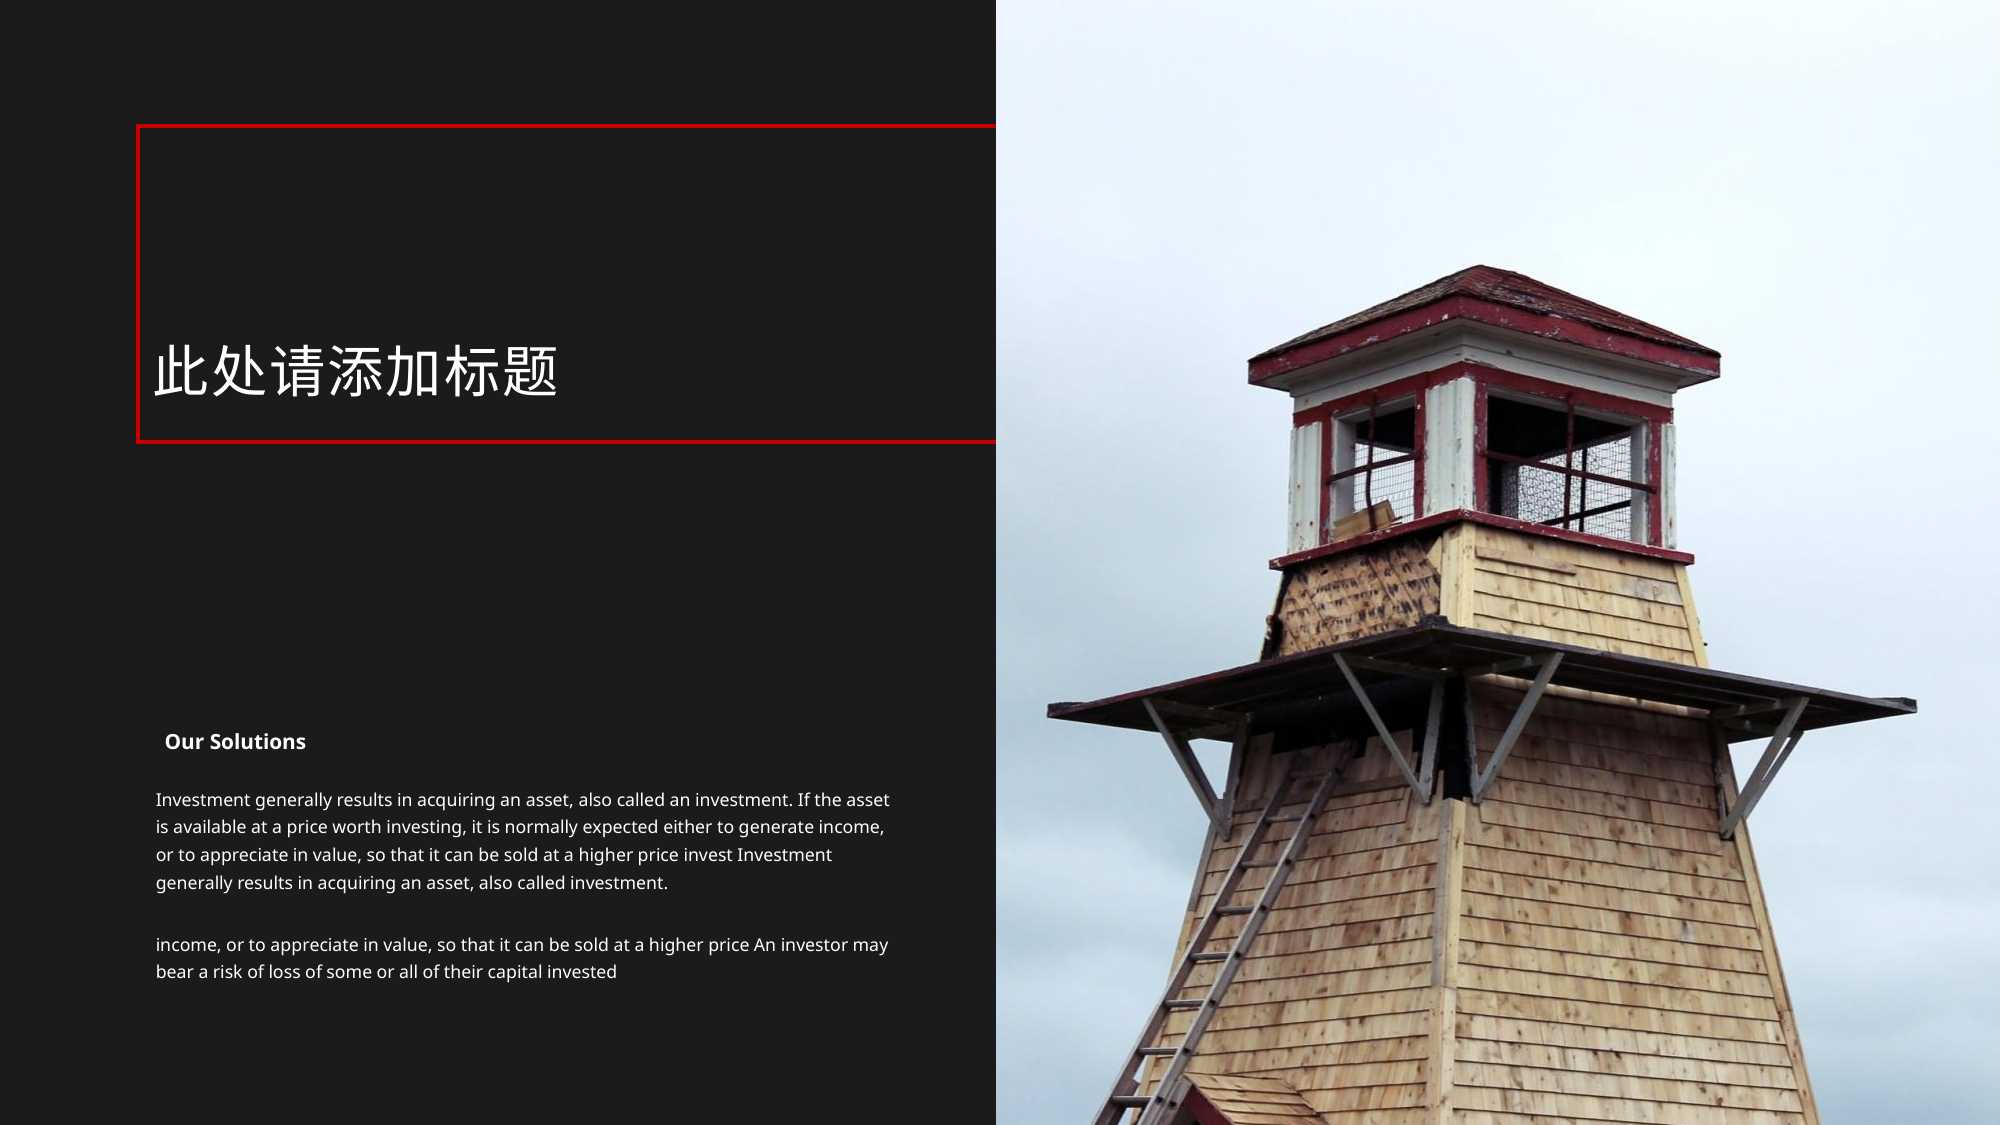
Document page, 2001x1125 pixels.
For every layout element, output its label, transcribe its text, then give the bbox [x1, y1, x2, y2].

text_box Investment generally results in acquiring an asset, also called an investment. If the asset is available at a price worth investing, it is normally expected either to generate income, or to appreciate in value, so that it can be sold at a higher price invest Investment generally results in acquiring an asset, also called investment. income, or to appreciate in value, so that it can be sold at a higher price An investor may bear a risk of loss of some or all of their capital invested [137, 773, 924, 992]
picture [996, 0, 2000, 1125]
text_box [137, 125, 996, 443]
text_box [0, 0, 996, 1125]
text_box Our Solutions [149, 721, 321, 762]
